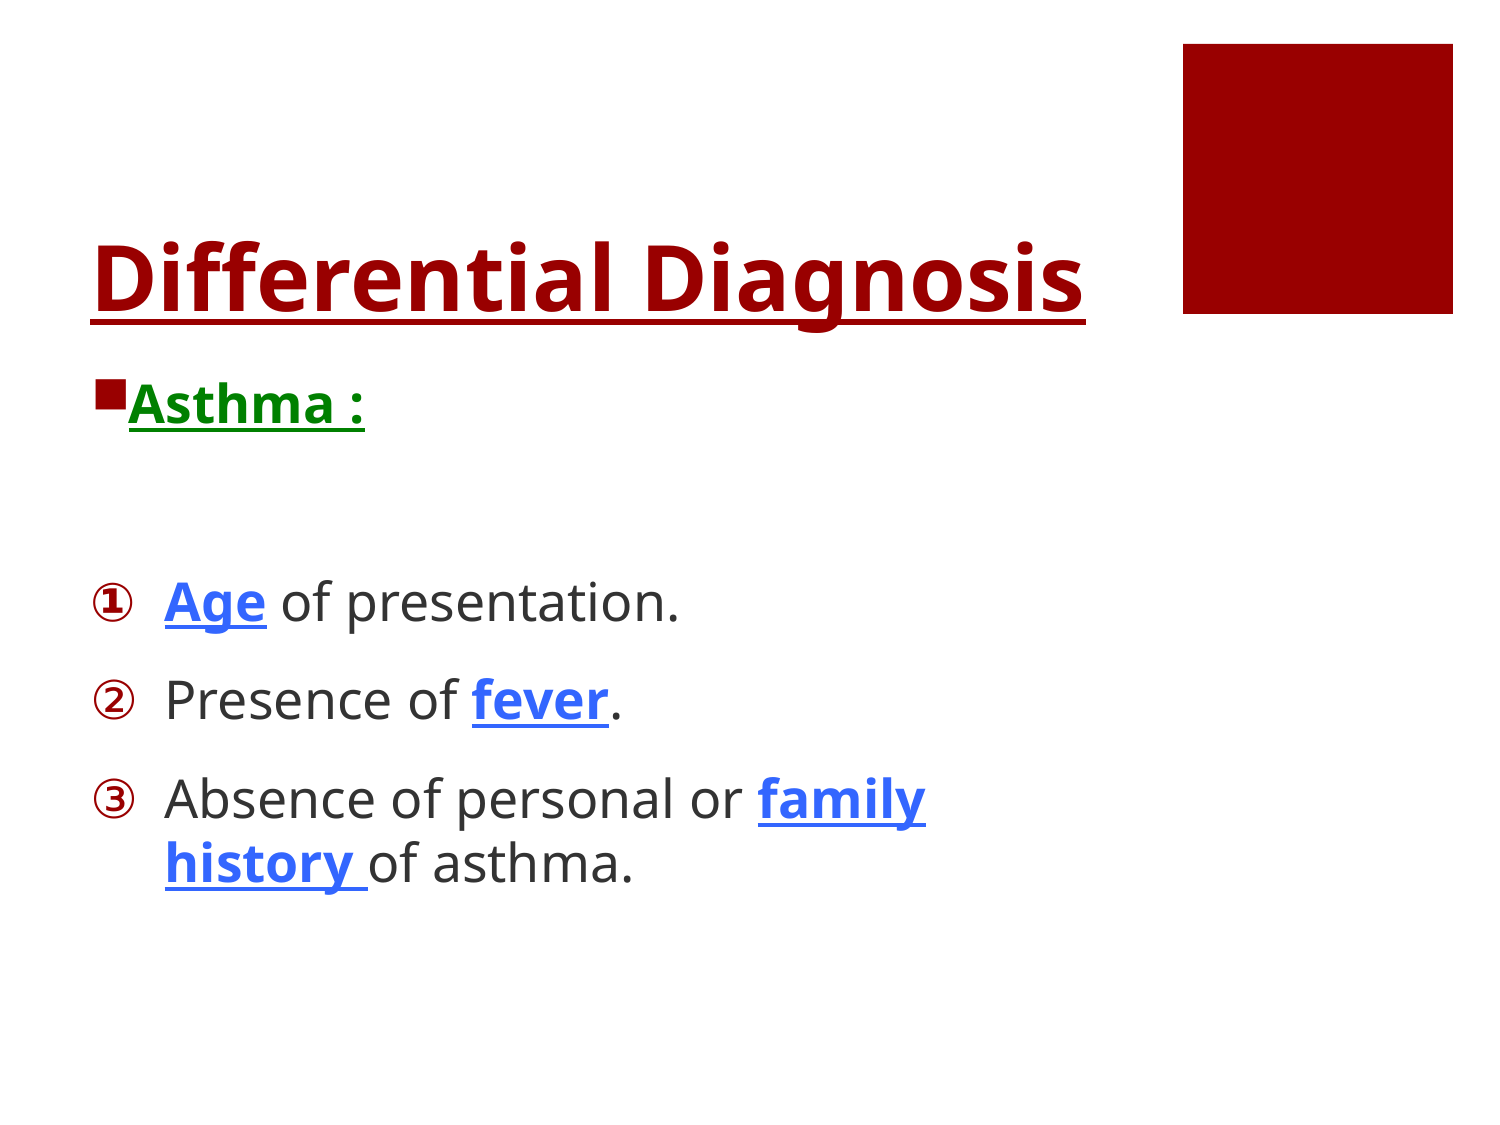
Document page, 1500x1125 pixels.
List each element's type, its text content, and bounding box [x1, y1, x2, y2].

title Differential Diagnosis [75, 149, 1143, 338]
list Asthma : Age of presentation. Presence of fever. Absence of personal or family history of asthma. [75, 362, 1143, 1005]
